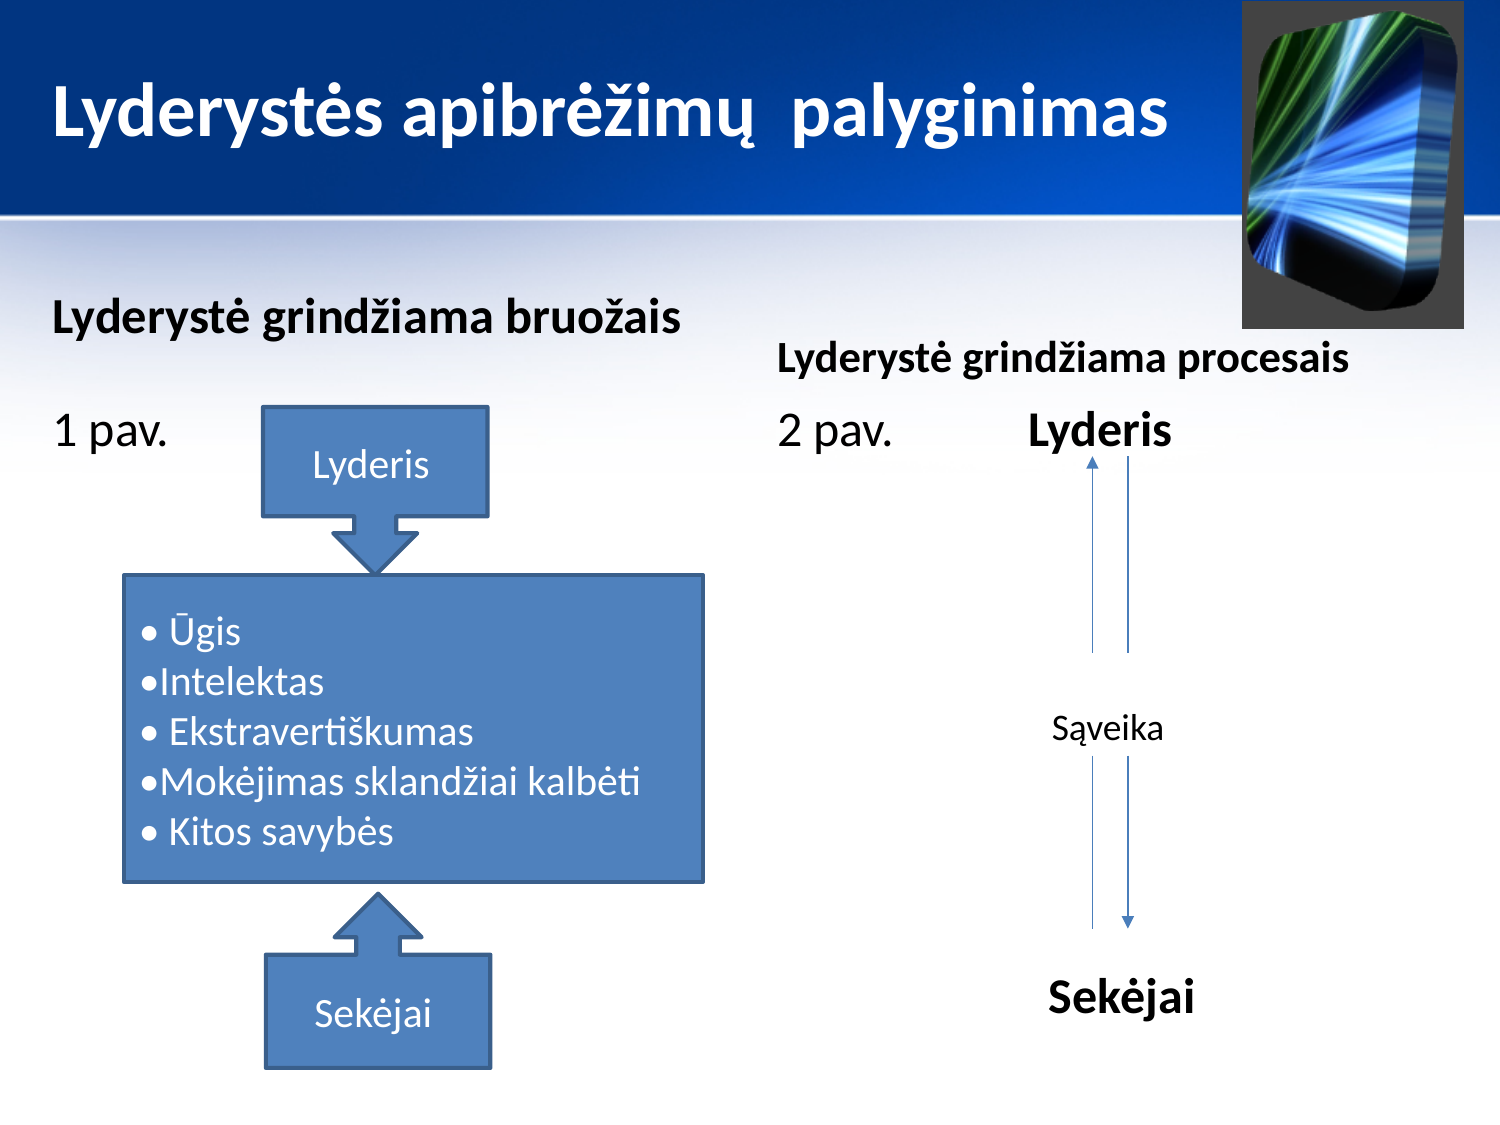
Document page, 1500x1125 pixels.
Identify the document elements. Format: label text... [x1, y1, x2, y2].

list Lyderystė grindžiama bruožais [37, 229, 738, 389]
text_box Sekėjai [263, 891, 493, 1070]
list 1 pav. [37, 389, 738, 1107]
text_box Lyderis [260, 404, 490, 573]
picture [0, 0, 1500, 1125]
text_box Sąveika [1037, 695, 1188, 755]
list 2 pav. Lyderis [761, 389, 1463, 1107]
title Lyderystės apibrėžimų palyginimas [37, 12, 1225, 200]
text_box Sekėjai [1034, 956, 1222, 1032]
text_box • Ūgis •Intelektas • Ekstravertiškumas •Mokėjimas sklandžiai kalbėti • Kitos savybės [122, 573, 705, 884]
list Lyderystė grindžiama procesais [761, 229, 1463, 389]
